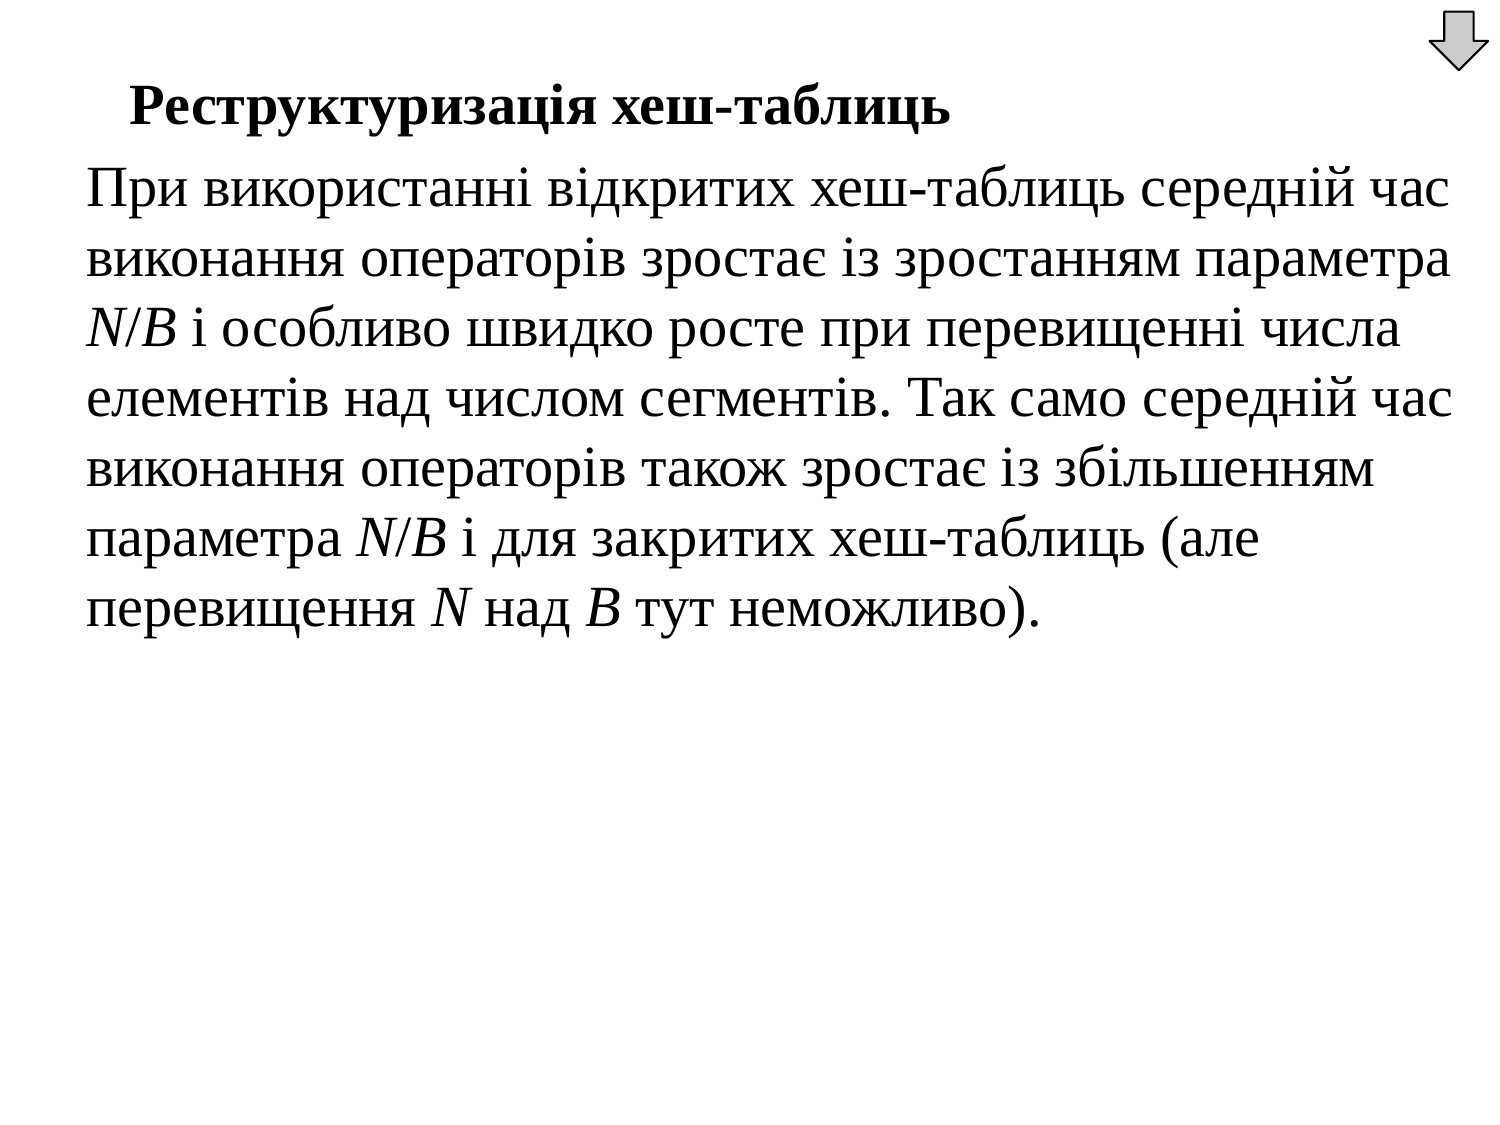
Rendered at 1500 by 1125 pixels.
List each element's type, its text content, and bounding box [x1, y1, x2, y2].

text_box [1429, 11, 1489, 71]
list Реструктуризація хеш-таблиць При використанні відкритих хеш-таблиць середній час виконання операторів зростає із зростанням параметра N/B і особливо швидко росте при перевищенні числа елементів над числом сегментів. Так само середній час виконання операторів також зростає із збільшенням параметра N/B і для закритих хеш-таблиць (але перевищення N над В тут неможливо). [0, 58, 1500, 1125]
